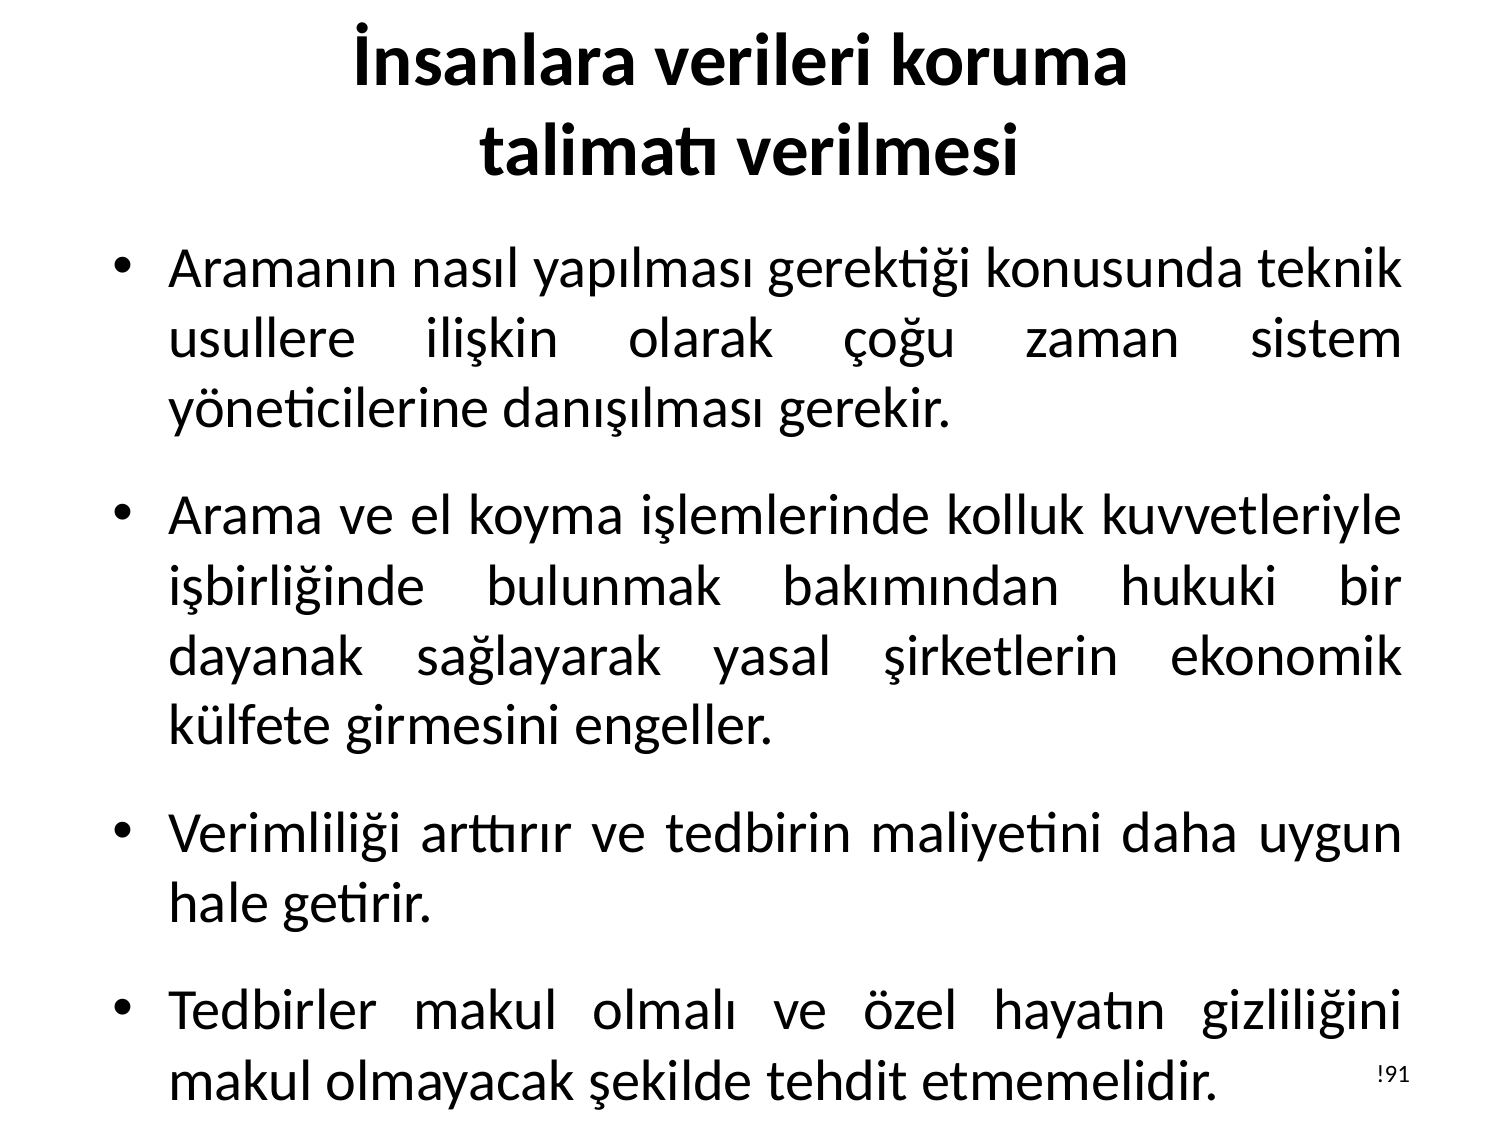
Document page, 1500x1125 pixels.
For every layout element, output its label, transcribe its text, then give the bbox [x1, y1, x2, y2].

title İnsanlara verileri koruma talimatı verilmesi [74, 6, 1426, 195]
slide_number !91 [1074, 1042, 1425, 1103]
list Aramanın nasıl yapılması gerektiği konusunda teknik usullere ilişkin olarak çoğu zaman sistem yöneticilerine danışılması gerekir. Arama ve el koyma işlemlerinde kolluk kuvvetleriyle işbirliğinde bulunmak bakımından hukuki bir dayanak sağlayarak yasal şirketlerin ekonomik külfete girmesini engeller. Verimliliği arttırır ve tedbirin maliyetini daha uygun hale getirir. Tedbirler makul olmalı ve özel hayatın gizliliğini makul olmayacak şekilde tehdit etmemelidir. [96, 221, 1419, 913]
